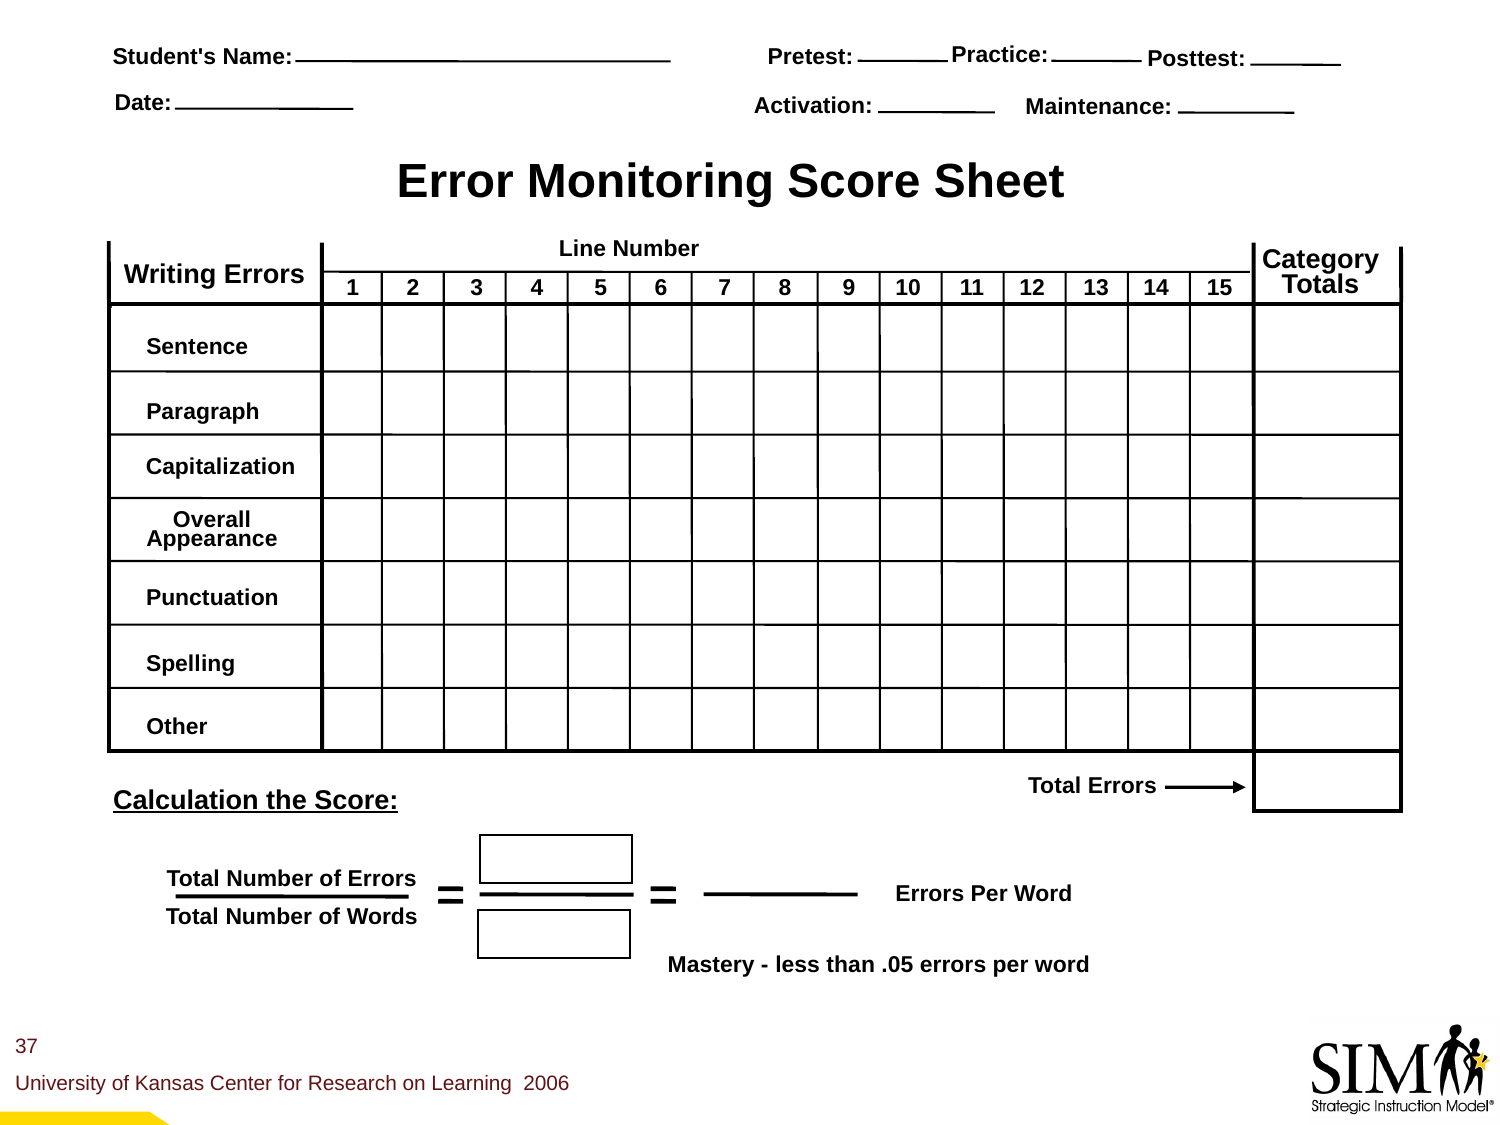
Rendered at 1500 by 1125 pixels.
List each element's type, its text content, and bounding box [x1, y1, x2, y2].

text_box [108, 39, 1403, 977]
slide_number 37 [0, 1024, 313, 1062]
picture [1308, 1015, 1500, 1125]
footer University of Kansas Center for Research on Learning 2006 [0, 1062, 626, 1101]
